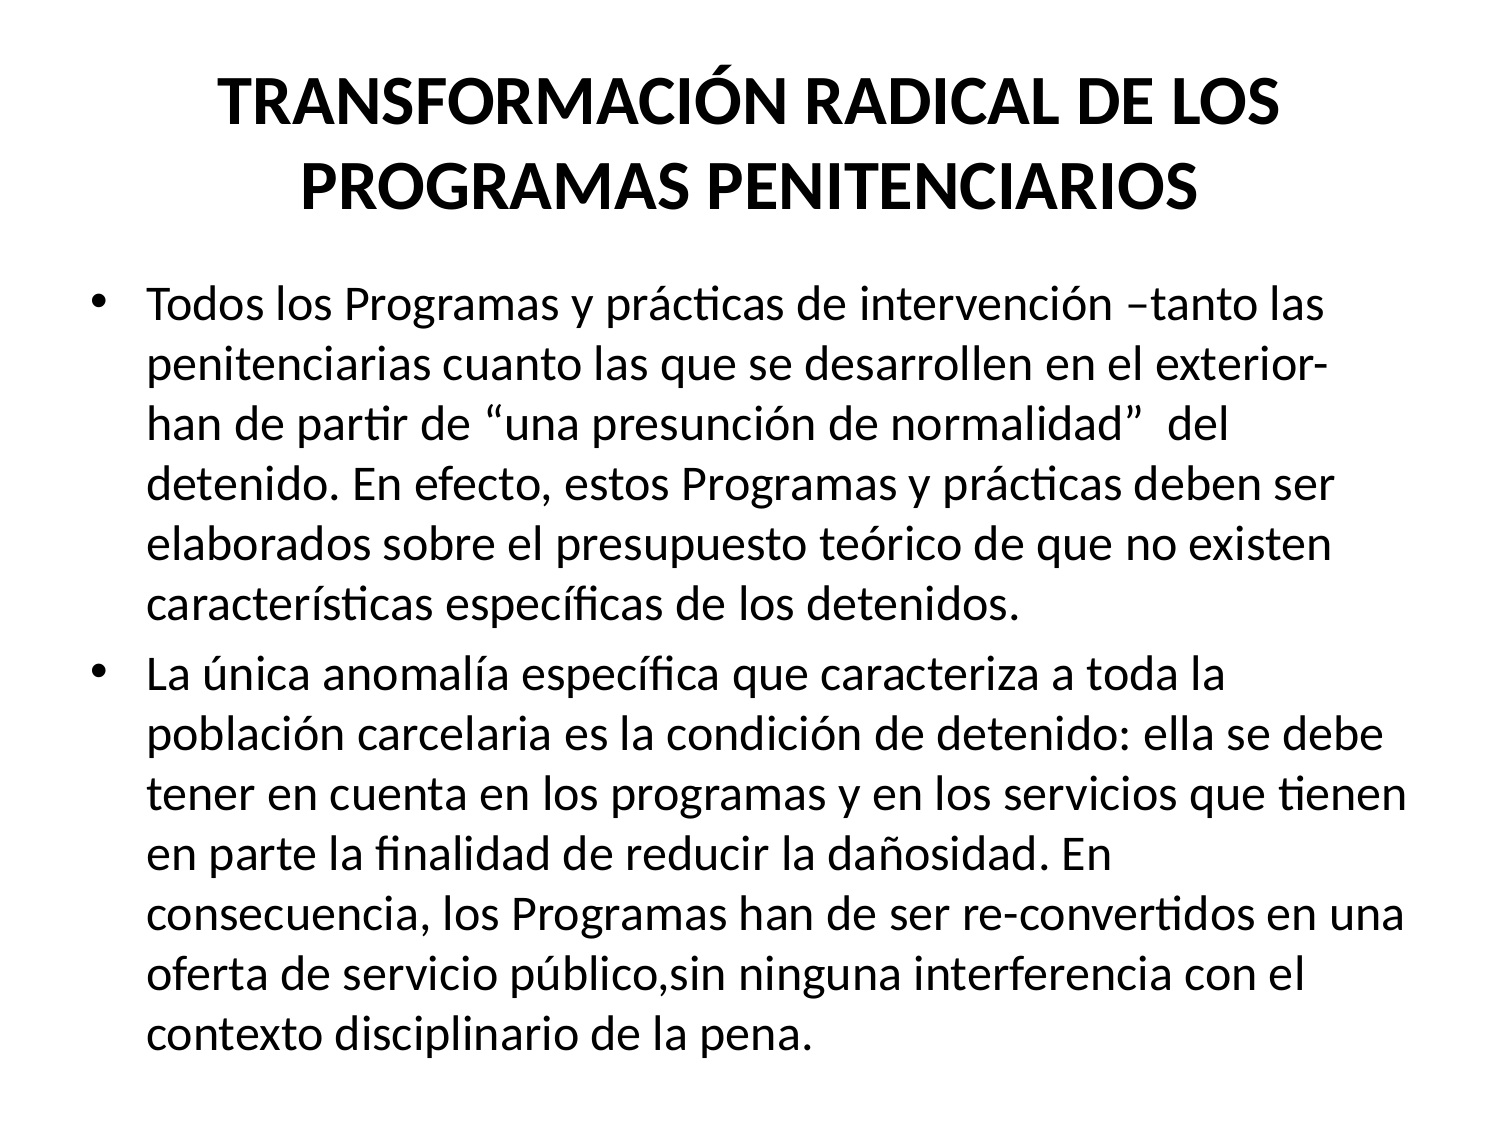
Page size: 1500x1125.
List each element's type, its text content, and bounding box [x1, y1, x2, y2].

list Todos los Programas y prácticas de intervención –tanto las penitenciarias cuanto las que se desarrollen en el exterior- han de partir de “una presunción de normalidad” del detenido. En efecto, estos Programas y prácticas deben ser elaborados sobre el presupuesto teórico de que no existen características específicas de los detenidos. La única anomalía específica que caracteriza a toda la población carcelaria es la condición de detenido: ella se debe tener en cuenta en los programas y en los servicios que tienen en parte la finalidad de reducir la dañosidad. En consecuencia, los Programas han de ser re-convertidos en una oferta de servicio público,sin ninguna interferencia con el contexto disciplinario de la pena. [75, 262, 1425, 1005]
title TRANSFORMACIÓN RADICAL DE LOS PROGRAMAS PENITENCIARIOS [75, 45, 1425, 233]
